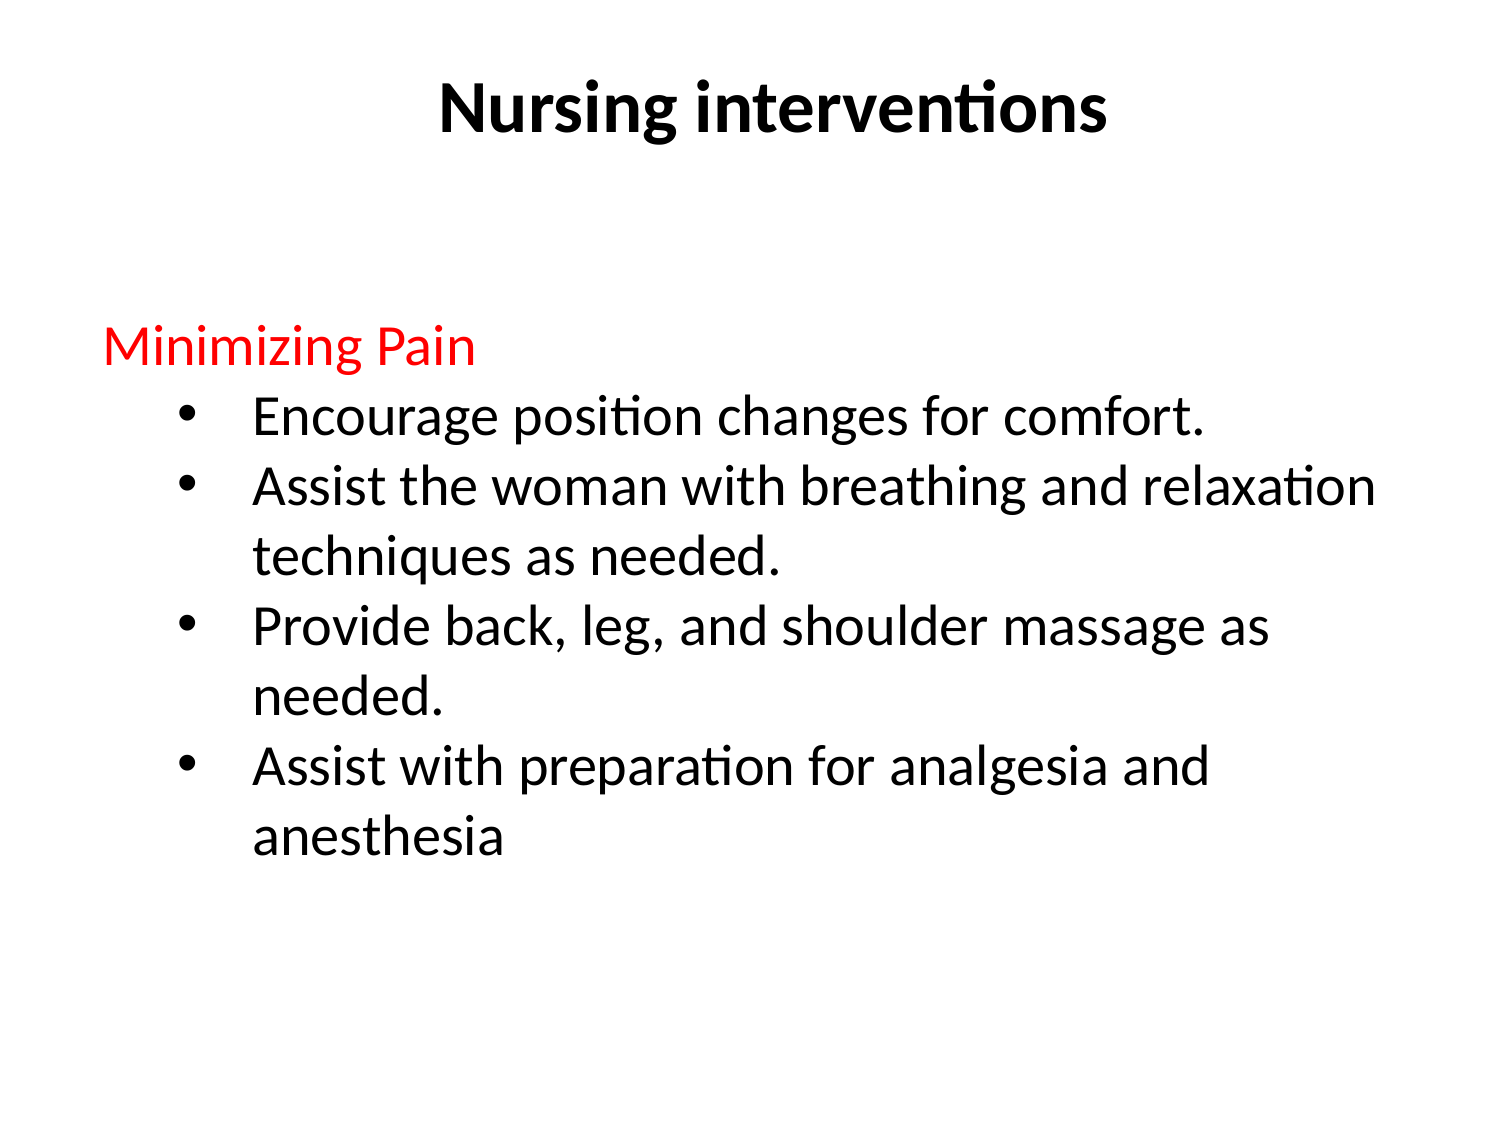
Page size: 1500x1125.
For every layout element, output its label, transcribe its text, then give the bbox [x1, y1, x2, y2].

subtitle Nursing interventions [174, 50, 1390, 299]
text_box Minimizing Pain Encourage position changes for comfort. Assist the woman with breathing and relaxation techniques as needed. Provide back, leg, and shoulder massage as needed. Assist with preparation for analgesia and anesthesia [87, 299, 1425, 875]
